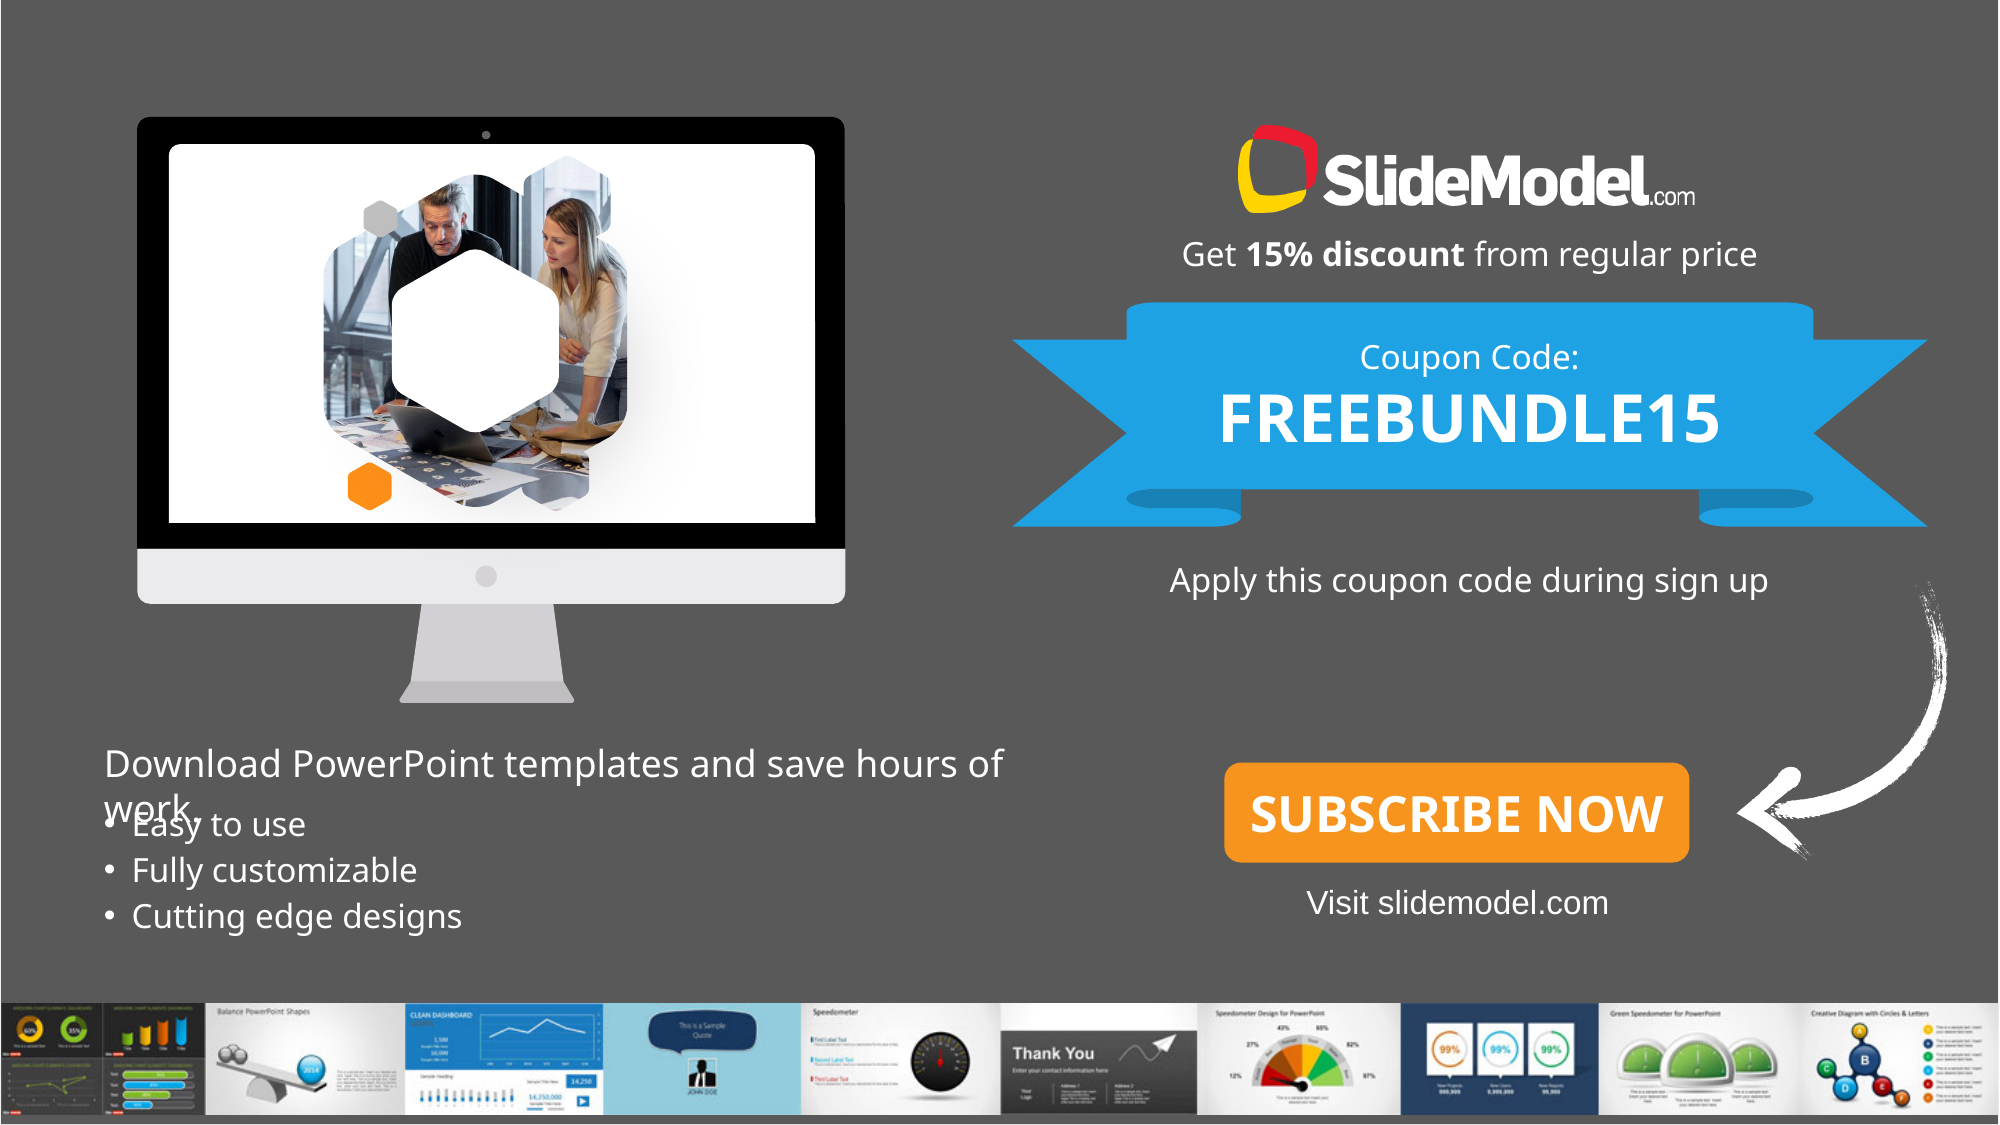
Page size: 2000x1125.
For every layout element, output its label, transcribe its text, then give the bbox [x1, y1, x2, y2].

picture [0, 1003, 1999, 1115]
text_box [1928, 587, 1937, 601]
text_box [1736, 594, 1948, 861]
picture [1237, 125, 1695, 213]
text_box [0, 0, 2000, 1003]
text_box Easy to use Fully customizable Cutting edge designs [88, 838, 863, 943]
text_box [323, 155, 628, 512]
text_box [1012, 302, 1928, 527]
text_box Get 15% discount from regular price [1058, 225, 1882, 281]
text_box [136, 116, 846, 704]
text_box Download PowerPoint templates and save hours of work. [88, 732, 1059, 838]
text_box Coupon Code: FREEBUNDLE15 [1173, 328, 1767, 464]
text_box SUBSCRIBE NOW [1222, 760, 1692, 865]
text_box Apply this coupon code during sign up [1129, 551, 1811, 607]
text_box Visit slidemodel.com [1247, 874, 1669, 928]
